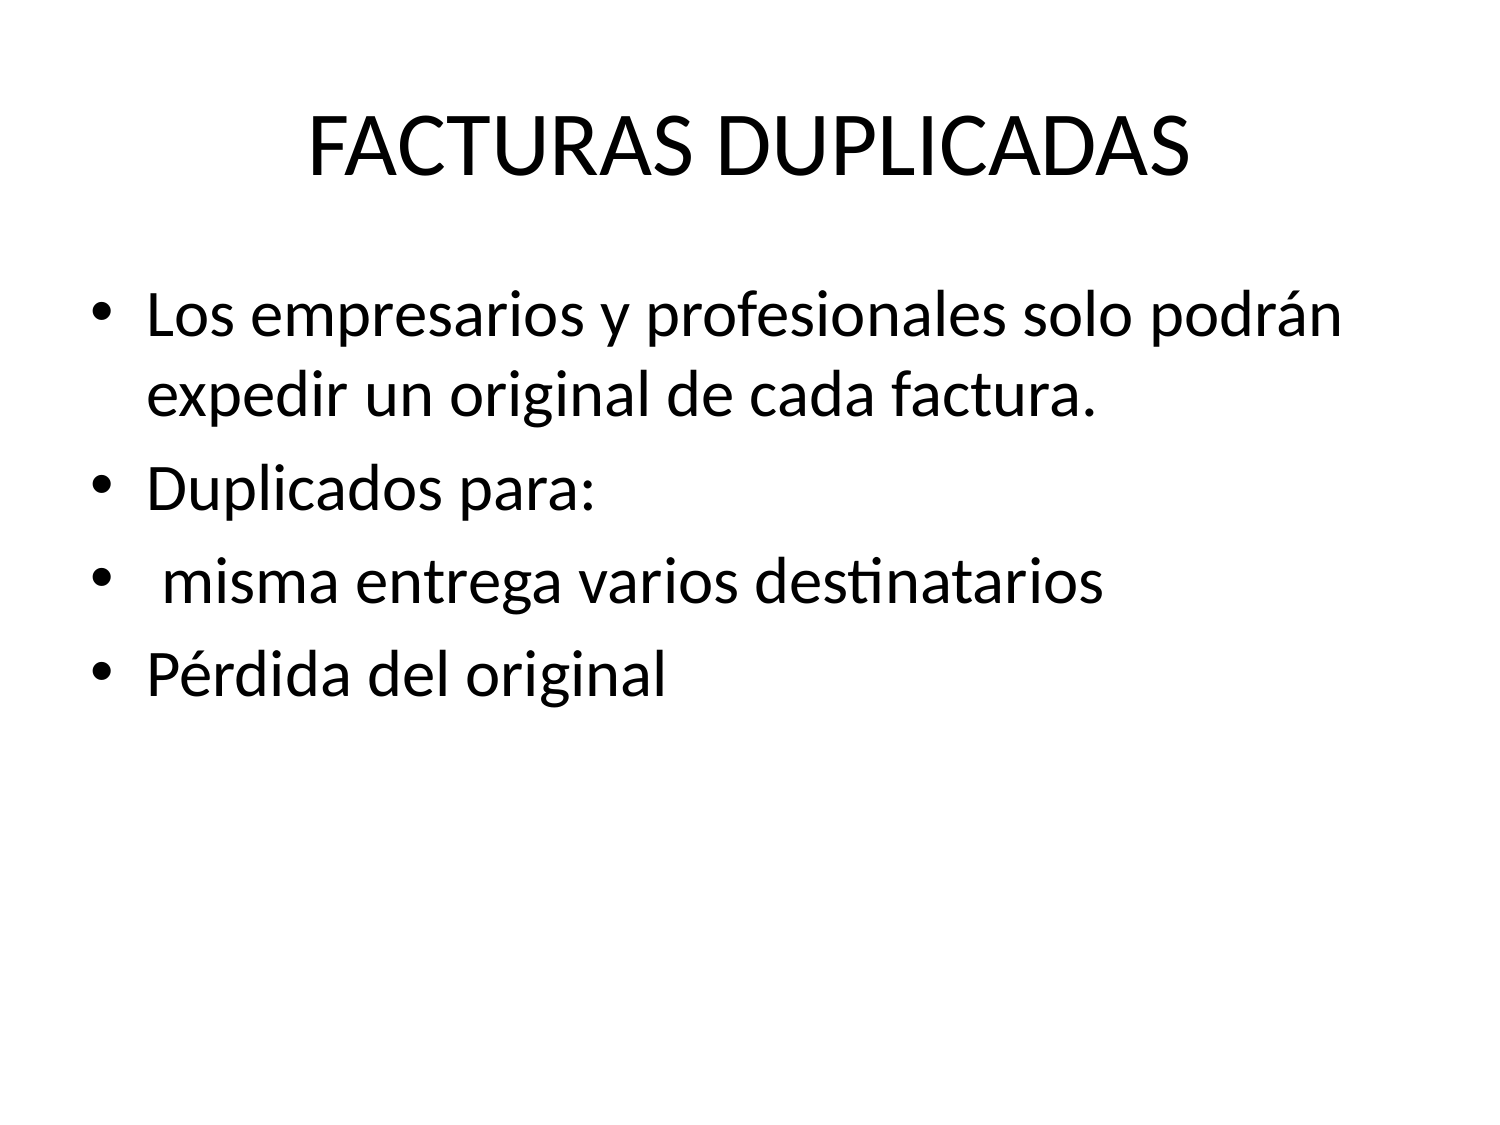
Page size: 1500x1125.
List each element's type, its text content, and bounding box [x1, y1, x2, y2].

list Los empresarios y profesionales solo podrán expedir un original de cada factura. Duplicados para: misma entrega varios destinatarios Pérdida del original [75, 262, 1425, 1005]
title FACTURAS DUPLICADAS [75, 45, 1425, 233]
